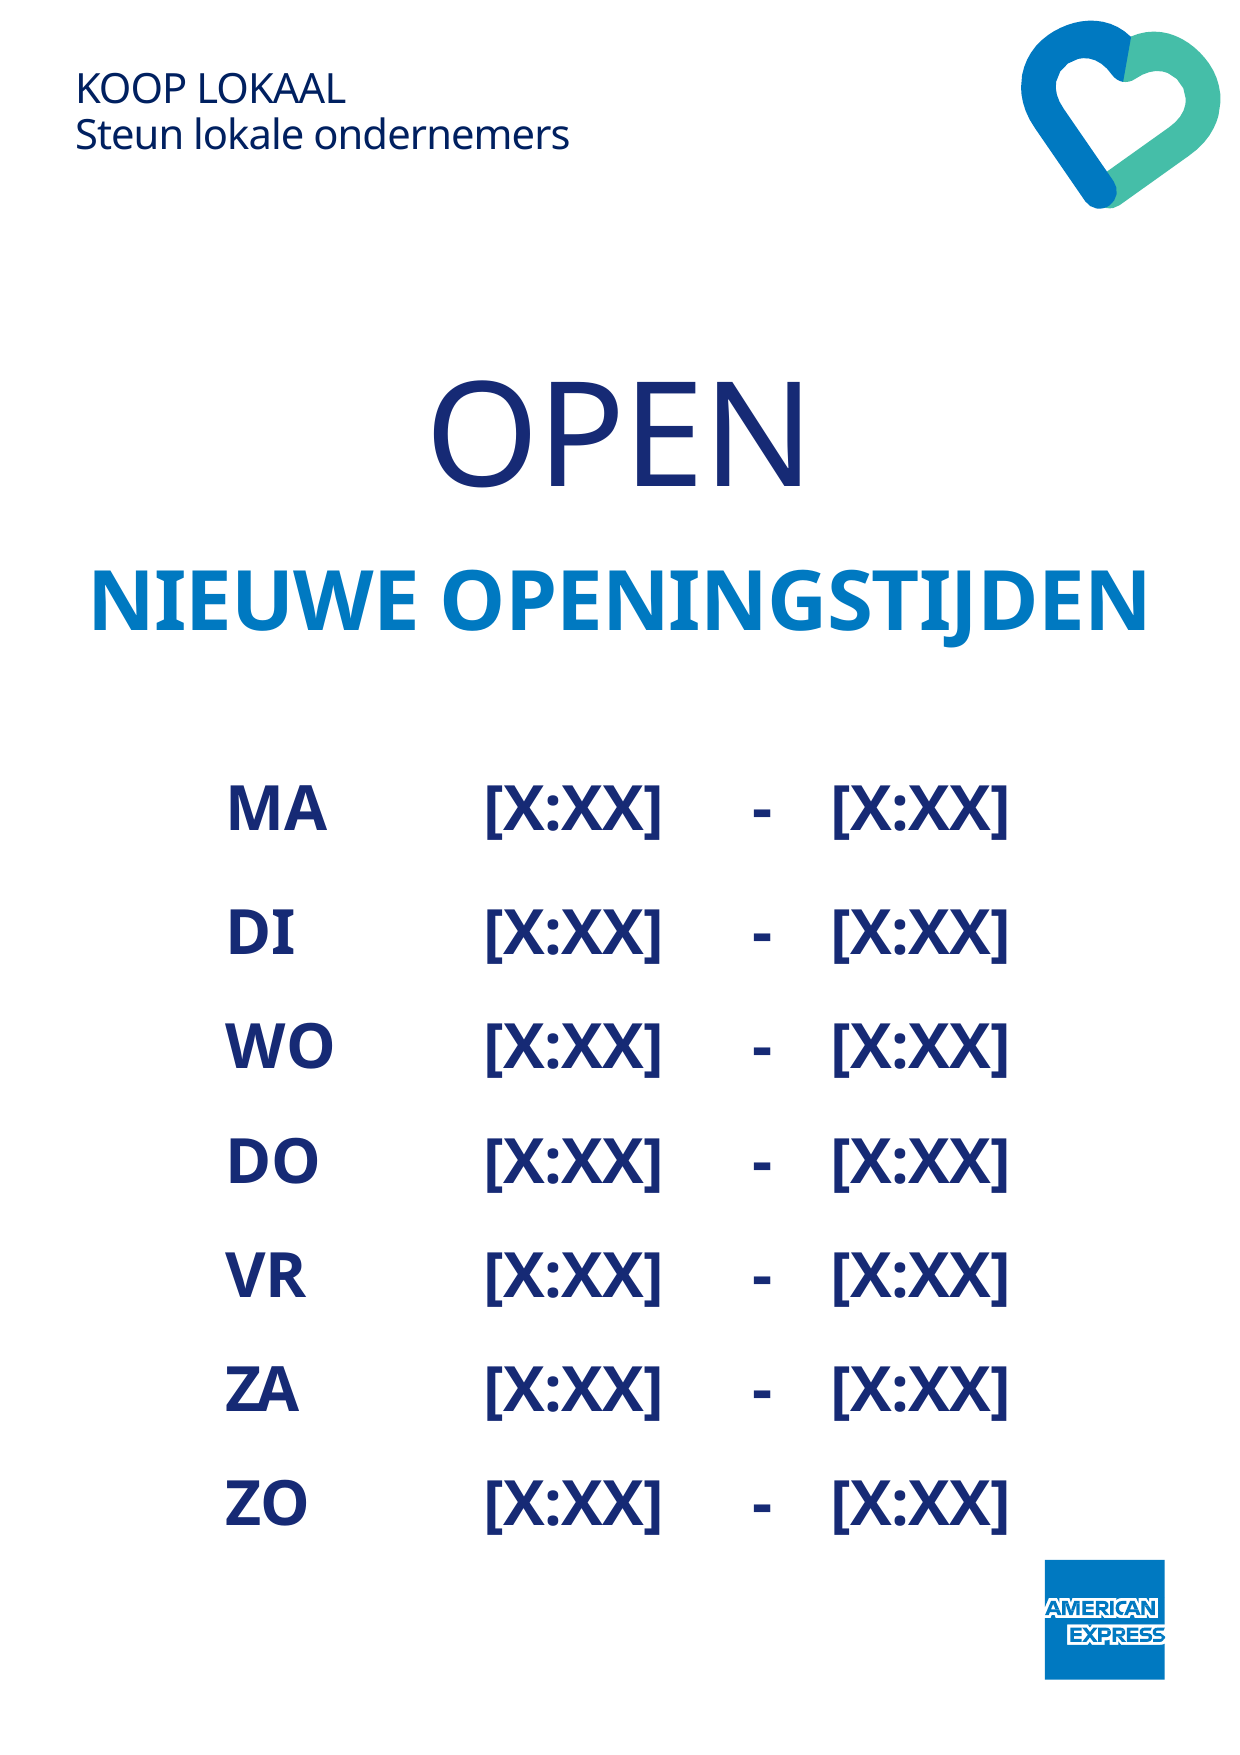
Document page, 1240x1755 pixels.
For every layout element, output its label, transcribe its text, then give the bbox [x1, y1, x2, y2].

table_cell WO [221, 986, 418, 1100]
table_header - [X:XX] [695, 774, 1015, 872]
text_box [1021, 20, 1132, 209]
table_cell [X:XX] [418, 1443, 695, 1540]
table_cell ZA [221, 1329, 418, 1443]
table_cell [X:XX] [418, 1329, 695, 1443]
text_box [1044, 1559, 1165, 1680]
table_cell [X:XX] [418, 1100, 695, 1214]
table_cell - [X:XX] [695, 1214, 1015, 1329]
table_cell [X:XX] [418, 872, 695, 986]
table_cell DI [221, 872, 418, 986]
list OPEN NIEUWE OPENINGSTIJDEN [58, 283, 1182, 1344]
text_box KOOP LOKAAL Steun lokale ondernemers [72, 64, 662, 158]
table_header [X:XX] [418, 774, 695, 872]
table_header MA [221, 774, 418, 872]
table_cell - [X:XX] [695, 1100, 1015, 1214]
text_box [1070, 1627, 1111, 1642]
text_box [1112, 1627, 1166, 1642]
table_cell [X:XX] [418, 1214, 695, 1329]
table_cell VR [221, 1214, 418, 1329]
table_cell - [X:XX] [695, 872, 1015, 986]
text_box [1115, 1600, 1155, 1616]
table_cell - [X:XX] [695, 1443, 1015, 1540]
table_cell [X:XX] [418, 986, 695, 1100]
table_cell - [X:XX] [695, 1329, 1015, 1443]
table_cell DO [221, 1100, 418, 1214]
table_cell - [X:XX] [695, 986, 1015, 1100]
text_box [1106, 31, 1221, 209]
text_box [1045, 1600, 1080, 1616]
text_box [1095, 1600, 1114, 1616]
text_box [1082, 1600, 1094, 1616]
table_cell ZO [221, 1443, 418, 1540]
